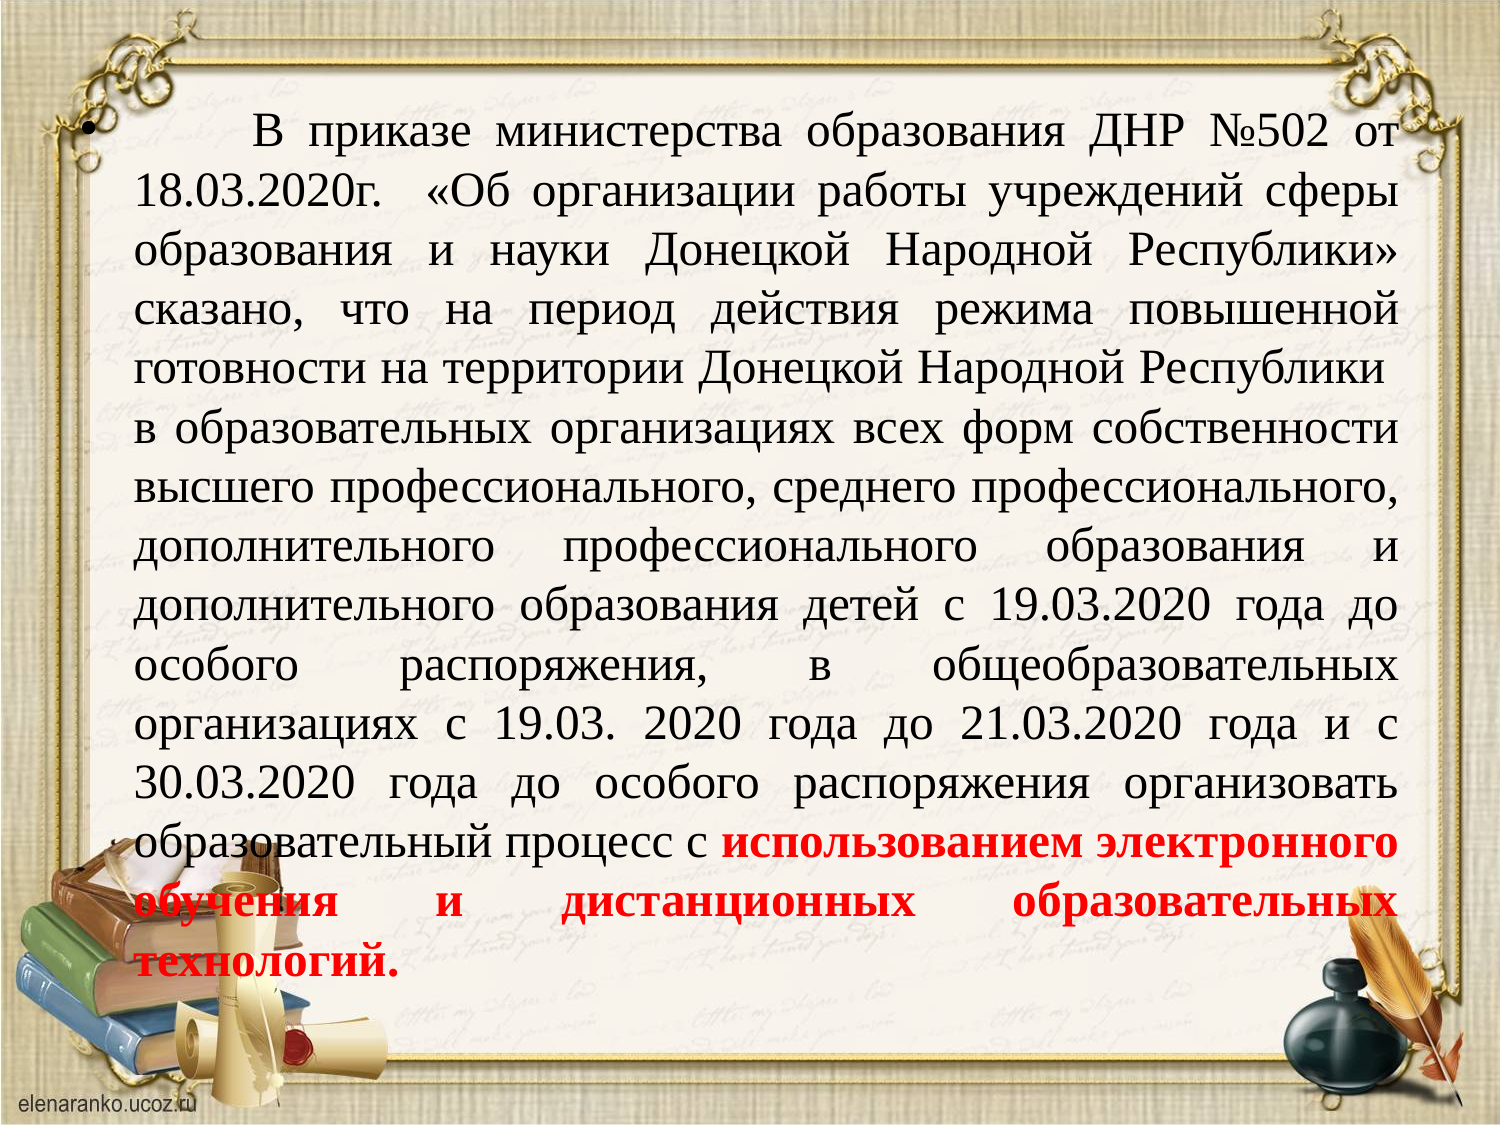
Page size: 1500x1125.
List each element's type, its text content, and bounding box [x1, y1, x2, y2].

picture [0, 0, 1500, 1125]
list В приказе министерства образования ДНР №502 от 18.03.2020г. «Об организации работы учреждений сферы образования и науки Донецкой Народной Республики» сказано, что на период действия режима повышенной готовности на территории Донецкой Народной Республики в образовательных организациях всех форм собственности высшего профессионального, среднего профессионального, дополнительного профессионального образования и дополнительного образования детей с 19.03.2020 года до особого распоряжения, в общеобразовательных организациях с 19.03. 2020 года до 21.03.2020 года и с 30.03.2020 года до особого распоряжения организовать образовательный процесс с использованием электронного обучения и дистанционных образовательных технологий. [64, 90, 1415, 1017]
